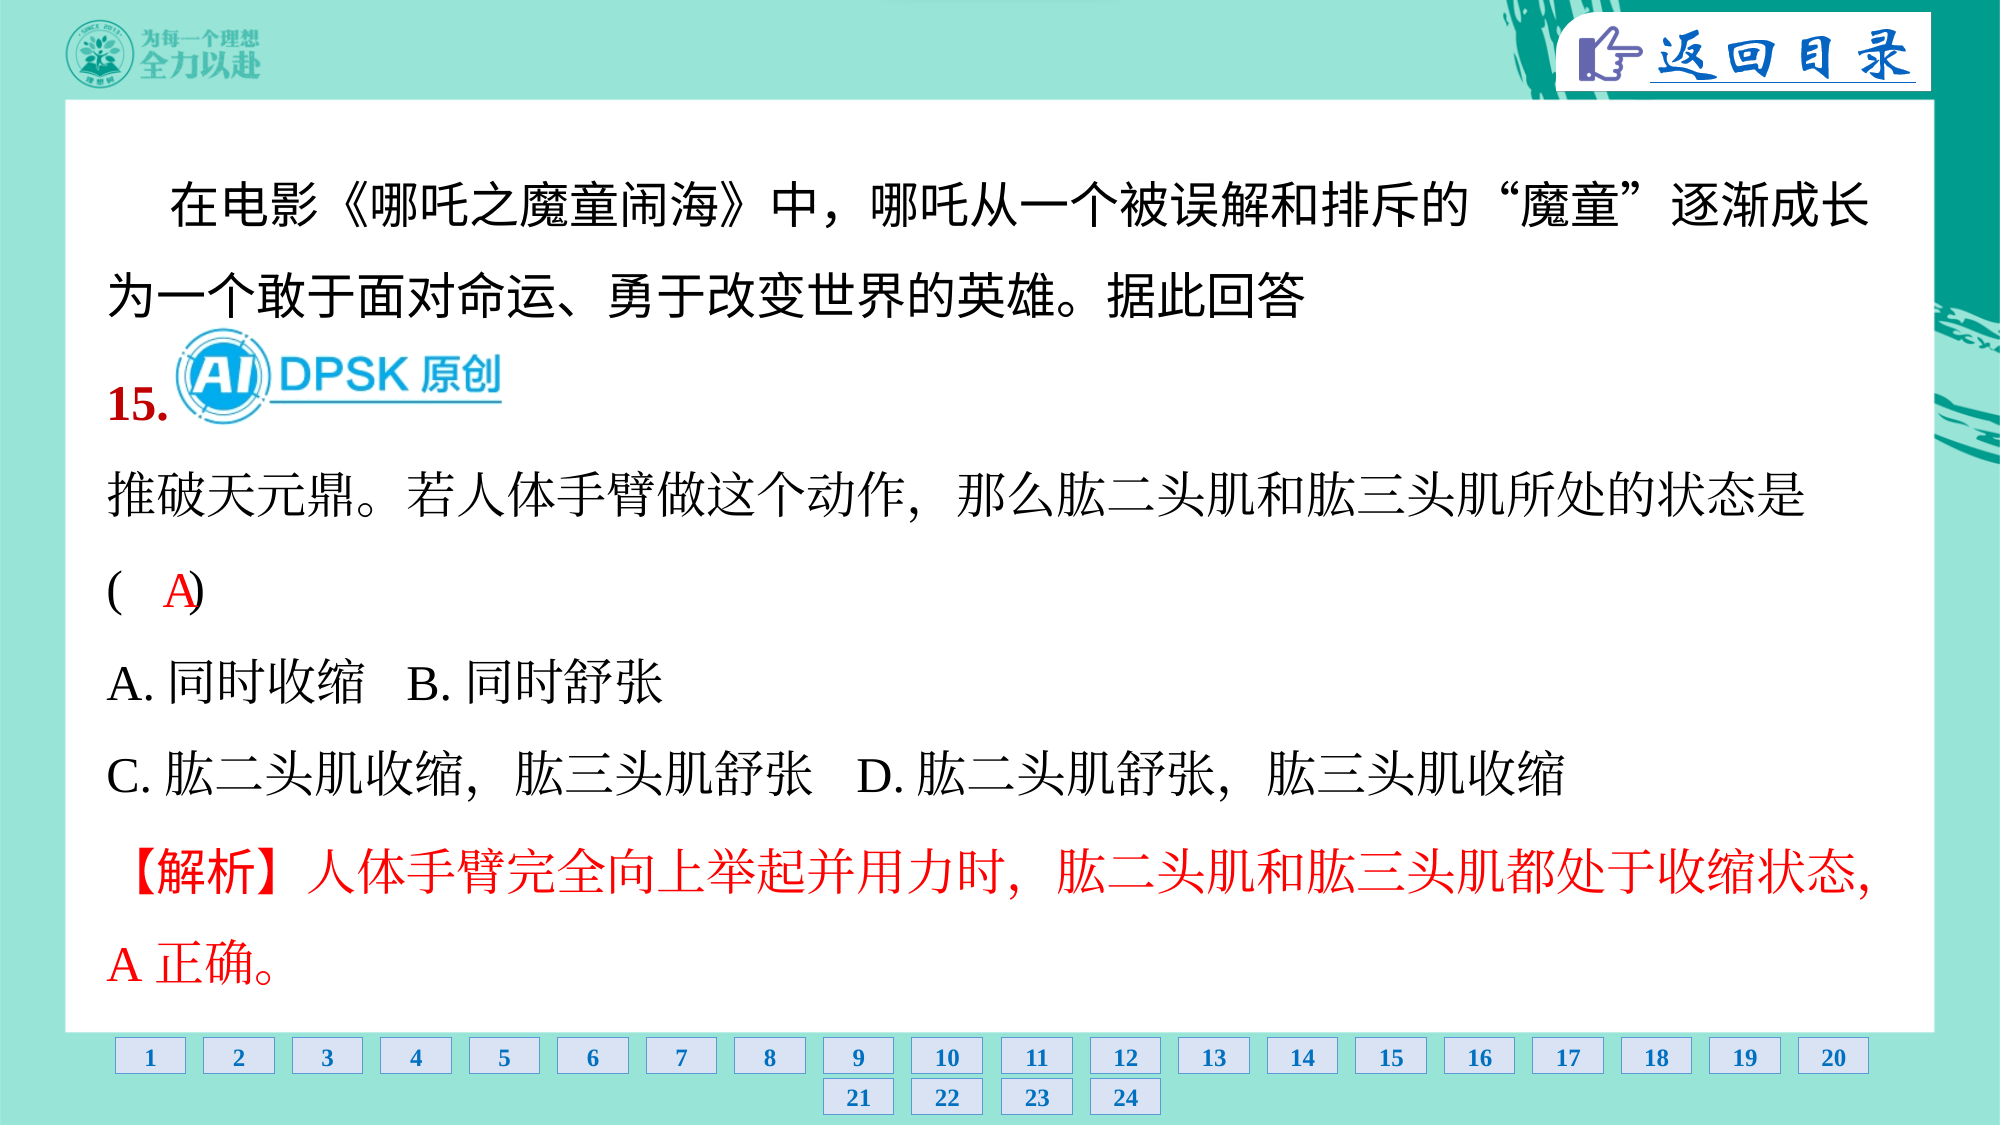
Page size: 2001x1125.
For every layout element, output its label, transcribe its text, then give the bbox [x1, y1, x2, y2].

picture [0, 0, 2000, 1125]
text_box 【解析】人体手臂完全向上举起并用力时，肱二头肌和肱三头肌都处于收缩状态， A正确。 [106, 808, 1895, 992]
text_box A [144, 525, 217, 618]
text_box 15. ［2025广东湛江期中］在电影的高潮部分，哪吒双手朝上举起， 推破天元鼎。若人体手臂做这个动作，那么肱二头肌和肱三头肌所处的状态是 ( ) [106, 321, 1894, 616]
text_box A.同时收缩 B.同时舒张 C.肱二头肌收缩，肱三头肌舒张 D.肱二头肌舒张，肱三头肌收缩 [106, 618, 1895, 803]
